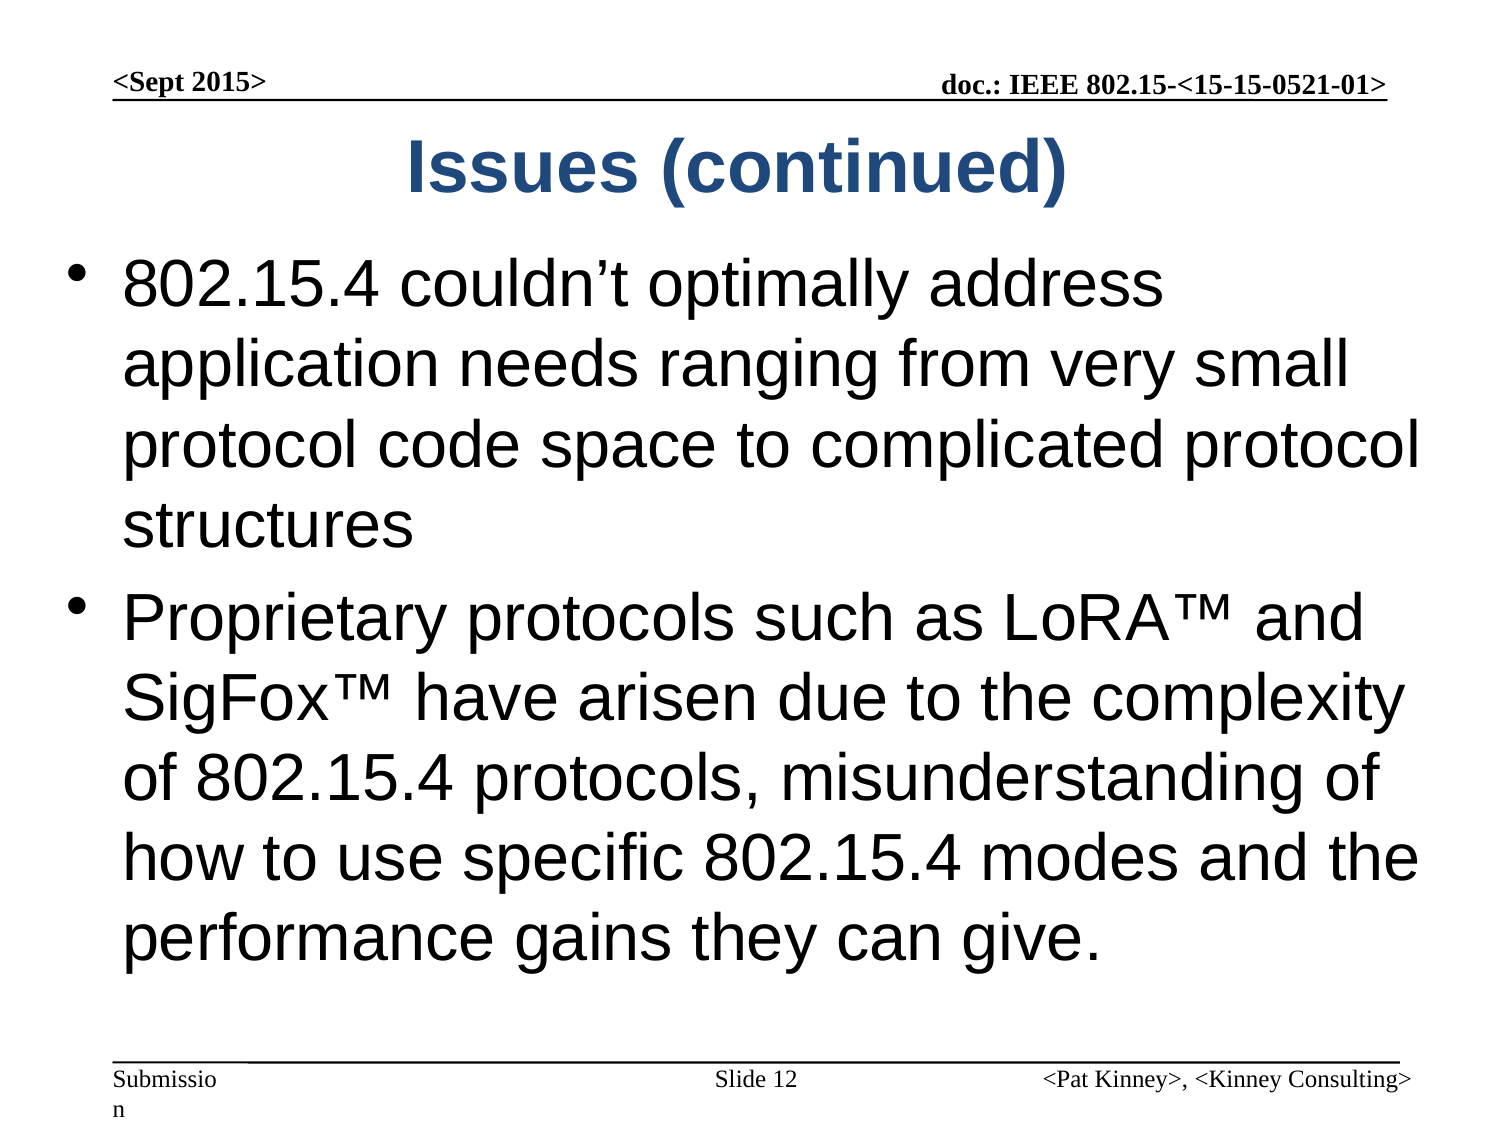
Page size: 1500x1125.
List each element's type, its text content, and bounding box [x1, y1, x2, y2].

footer <Pat Kinney>, <Kinney Consulting> [900, 1062, 1413, 1093]
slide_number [112, 62, 375, 98]
title Issues (continued) [99, 75, 1375, 232]
list 802.15.4 couldn’t optimally address application needs ranging from very small protocol code space to complicated protocol structures Proprietary protocols such as LoRA™ and SigFox™ have arisen due to the complexity of 802.15.4 protocols, misunderstanding of how to use specific 802.15.4 modes and the performance gains they can give. [50, 232, 1450, 1030]
slide_number Slide 12 [712, 1062, 800, 1093]
